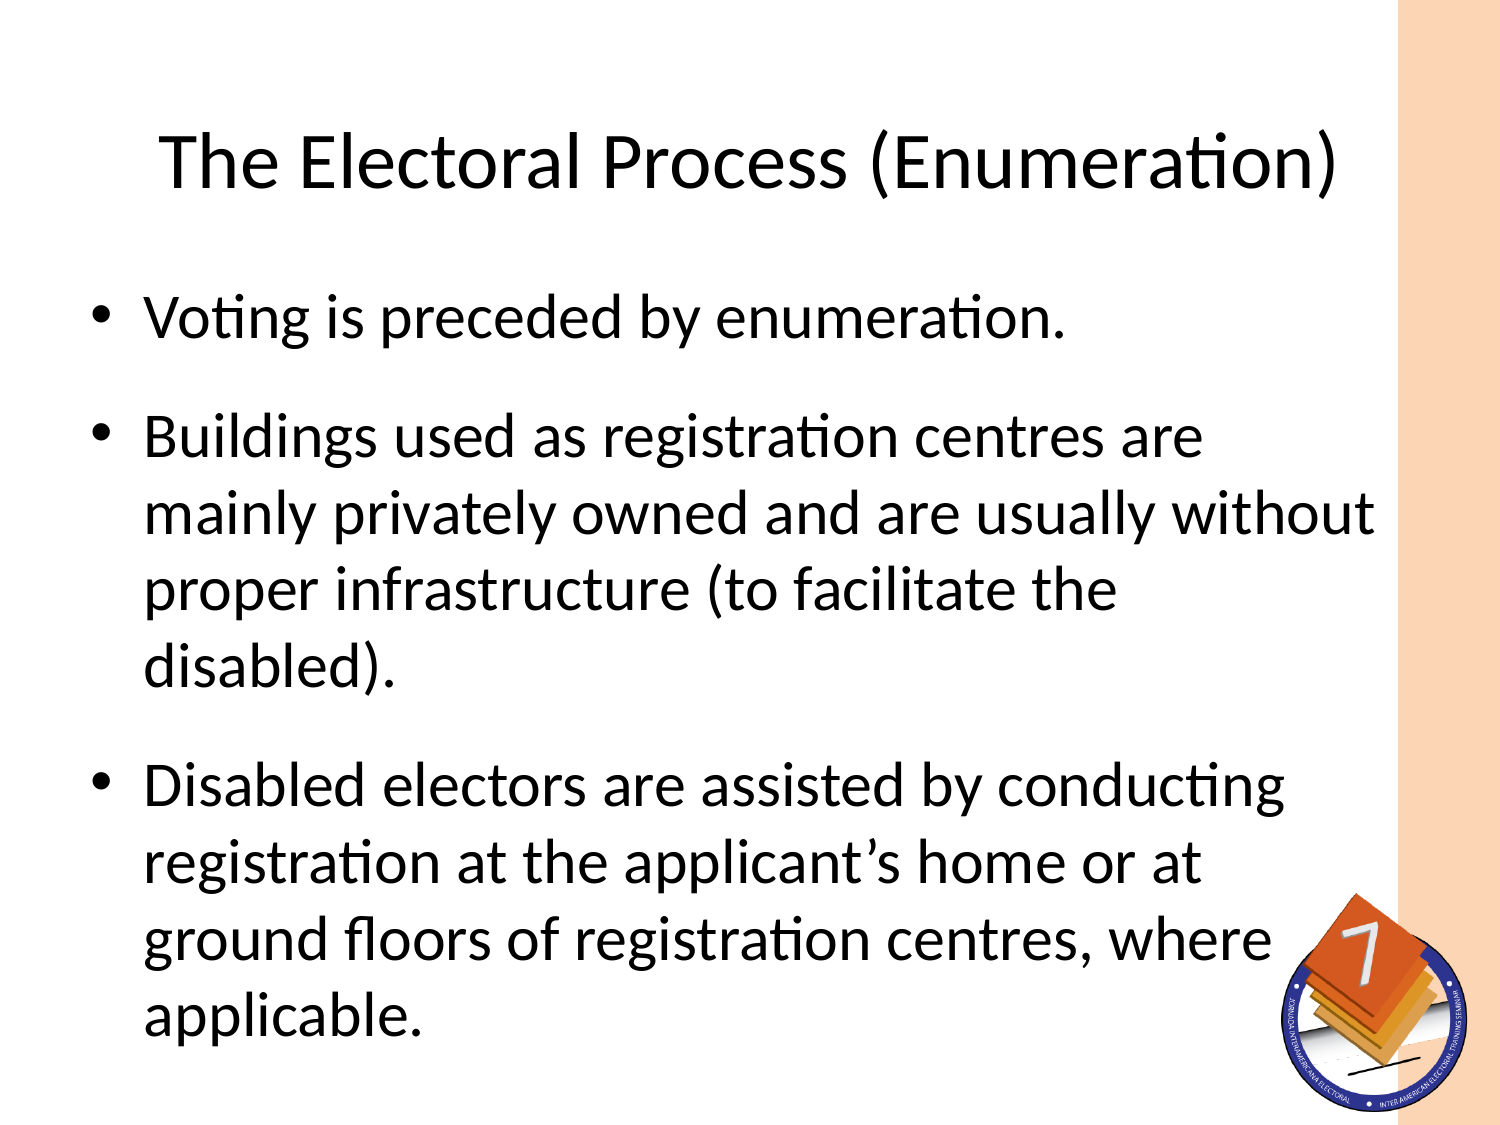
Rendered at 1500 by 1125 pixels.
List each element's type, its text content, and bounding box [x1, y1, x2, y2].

text_box [1398, 0, 1500, 1125]
text_box The Electoral Process (Enumeration) [74, 62, 1398, 250]
picture [1281, 893, 1471, 1112]
text_box Voting is preceded by enumeration. Buildings used as registration centres are mainly privately owned and are usually without proper infrastructure (to facilitate the disabled). Disabled electors are assisted by conducting registration at the applicant’s home or at ground floors of registration centres, where applicable. [75, 267, 1398, 1059]
